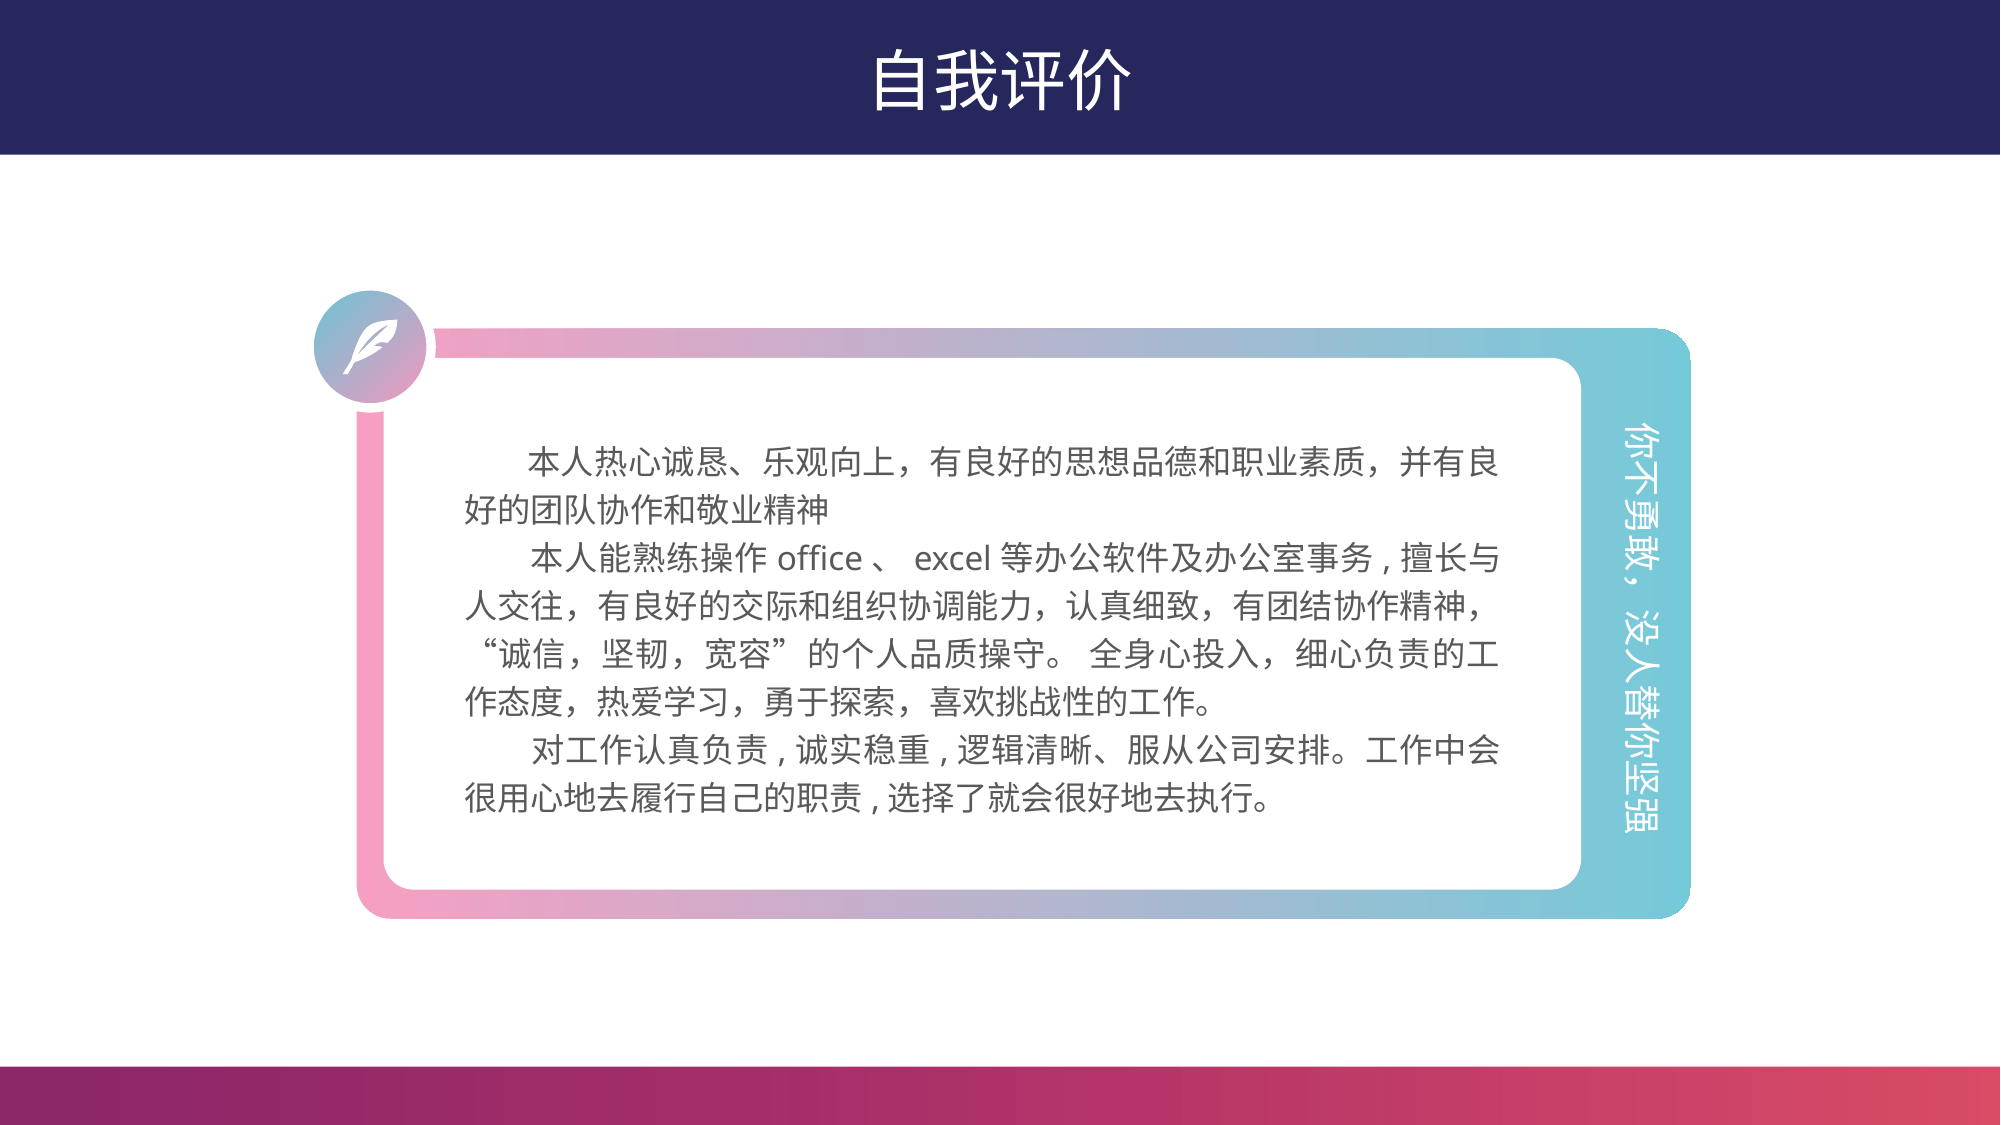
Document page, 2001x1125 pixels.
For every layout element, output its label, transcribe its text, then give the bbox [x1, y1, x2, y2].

text_box 自我评价 [407, 31, 1593, 126]
picture [0, 0, 2000, 154]
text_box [309, 285, 1691, 919]
picture [0, 1067, 2000, 1125]
